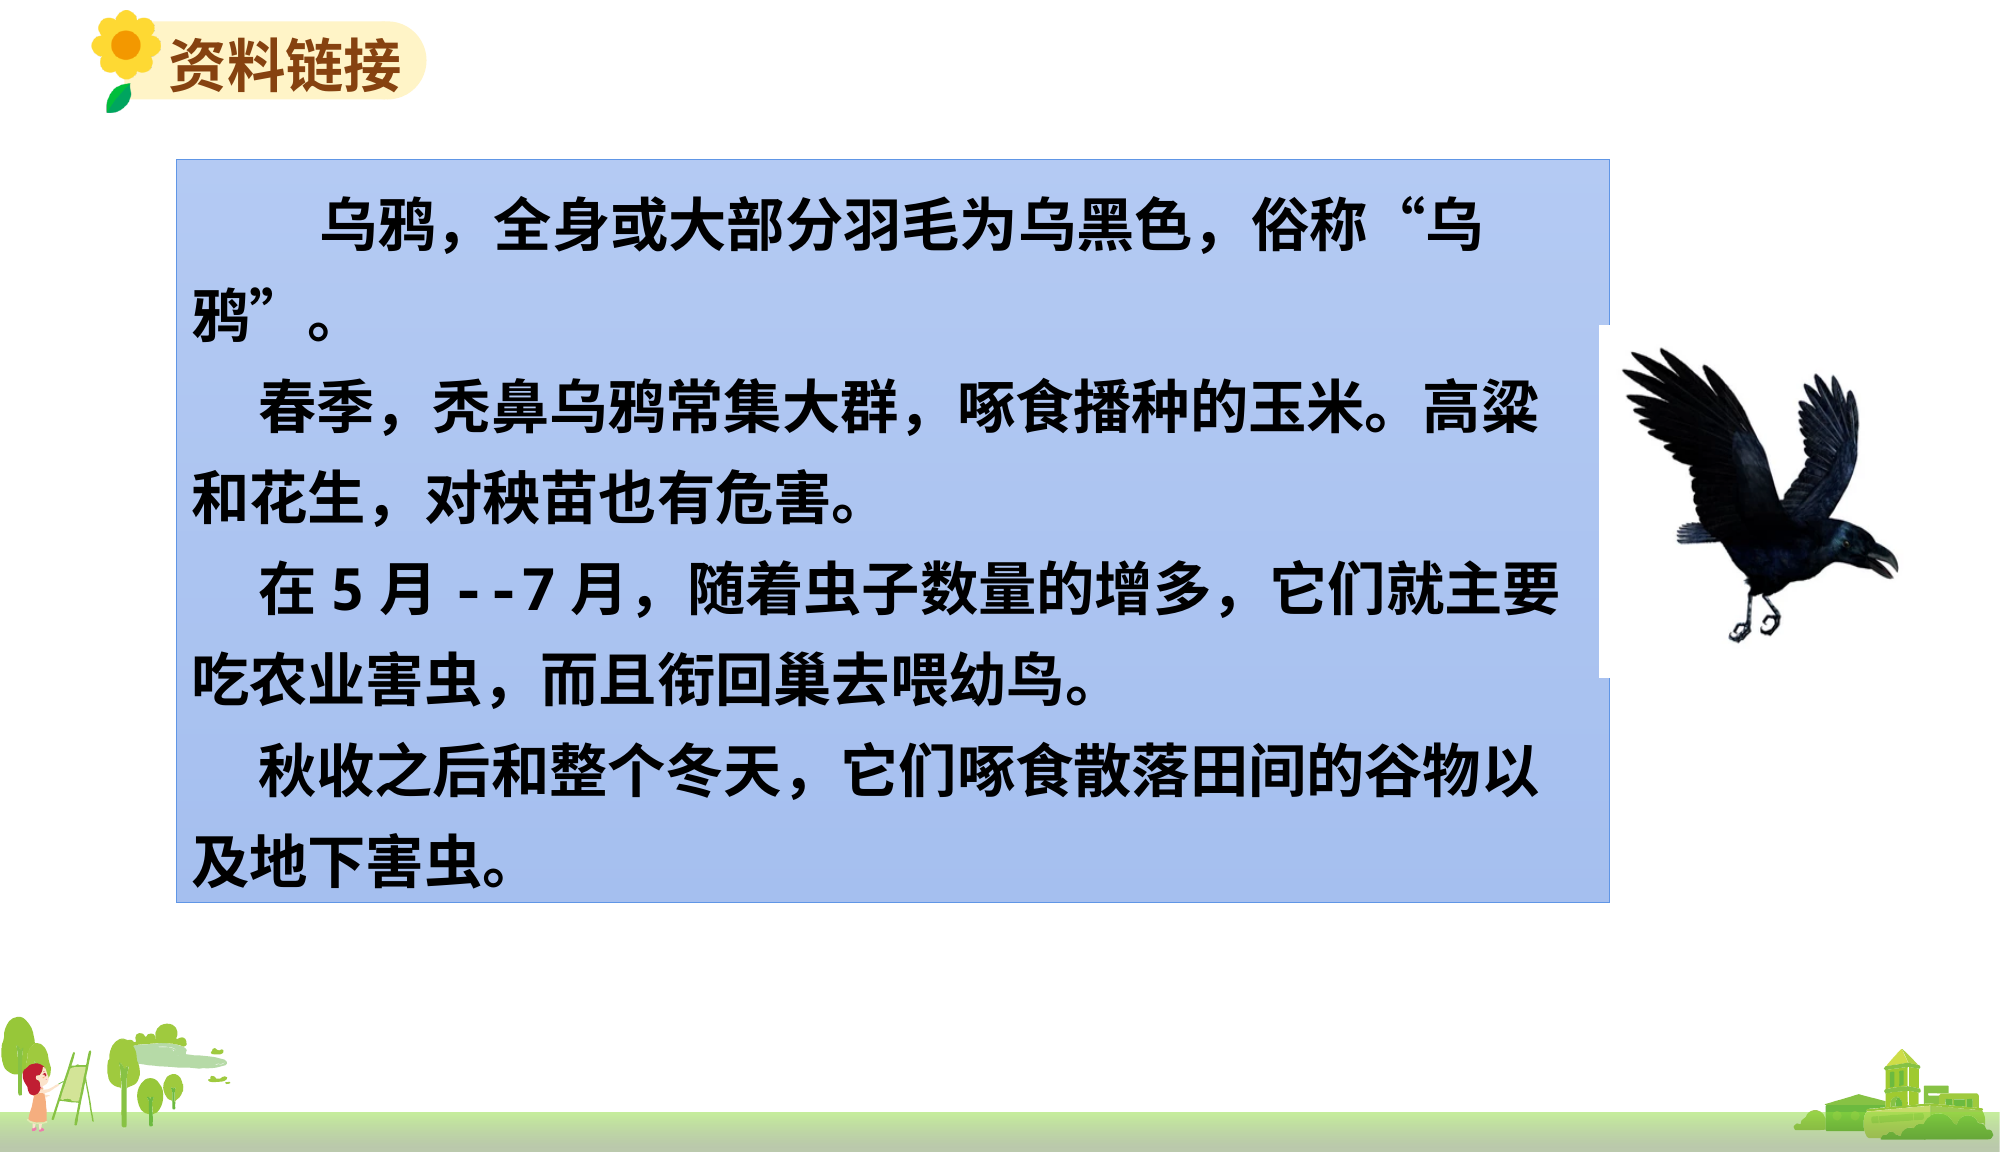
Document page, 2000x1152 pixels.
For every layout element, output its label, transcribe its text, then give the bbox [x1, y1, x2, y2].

text_box 乌鸦，全身或大部分羽毛为乌黑色，俗称“乌鸦”。 春季，秃鼻乌鸦常集大群，啄食播种的玉米。高粱和花生，对秧苗也有危害。 在5月--7月，随着虫子数量的增多，它们就主要吃农业害虫，而且衔回巢去喂幼鸟。 秋收之后和整个冬天，它们啄食散落田间的谷物以及地下害虫。 [176, 159, 1610, 903]
picture [1599, 325, 1948, 678]
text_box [91, 10, 427, 113]
